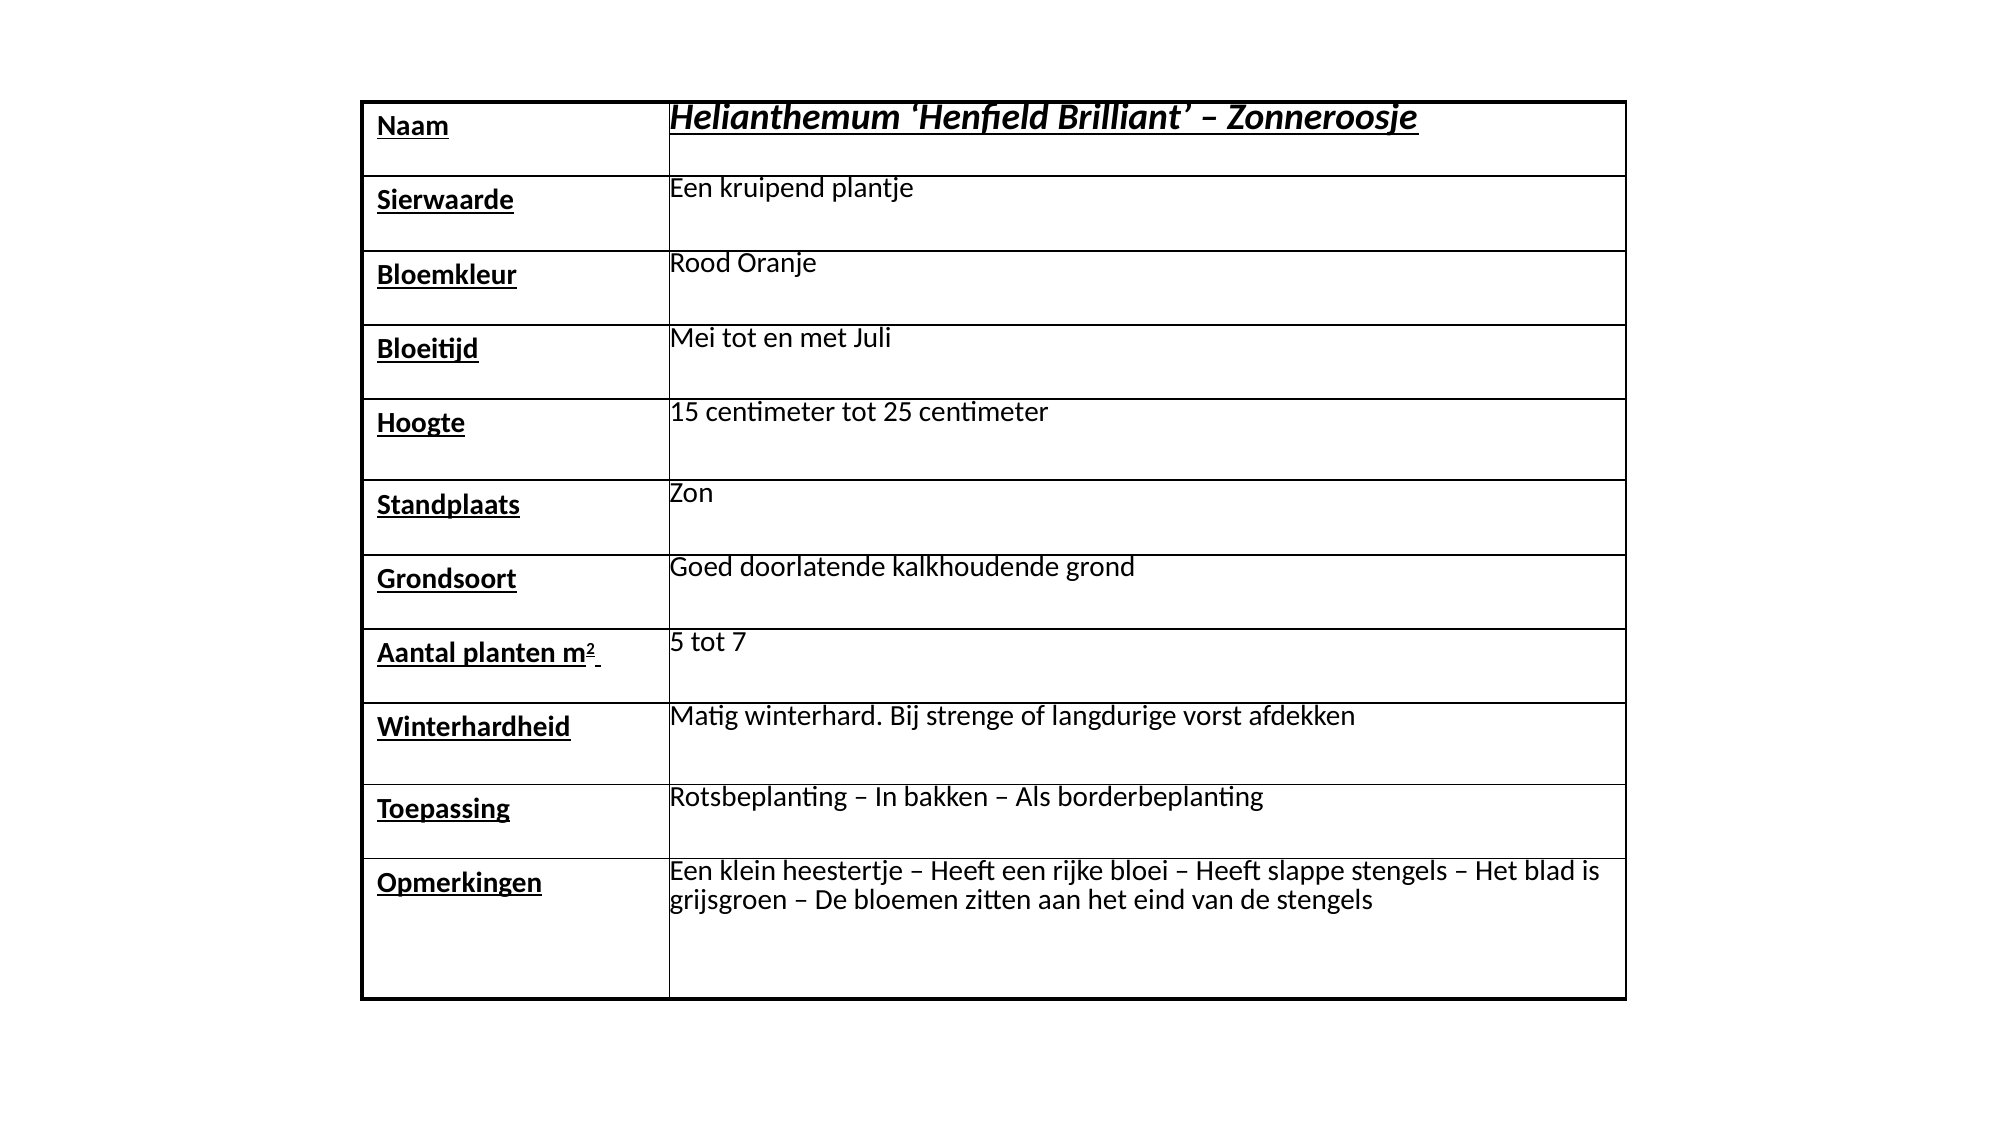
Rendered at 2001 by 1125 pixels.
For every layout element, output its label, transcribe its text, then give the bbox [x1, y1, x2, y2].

table_cell Hoogte [364, 400, 669, 479]
table_cell Rotsbeplanting – In bakken – Als borderbeplanting [670, 785, 1625, 858]
table_cell Sierwaarde [364, 177, 669, 250]
table_cell Goed doorlatende kalkhoudende grond [670, 556, 1625, 628]
table_cell Een kruipend plantje [670, 177, 1625, 250]
table_cell Bloemkleur [364, 252, 669, 324]
table_cell Winterhardheid [364, 704, 669, 784]
table_cell Aantal planten m2 [364, 630, 669, 702]
table_cell Mei tot en met Juli [670, 326, 1625, 398]
table_cell Grondsoort [364, 556, 669, 628]
table_cell Toepassing [364, 785, 669, 858]
table_header Naam [364, 104, 669, 175]
table_cell Rood Oranje [670, 252, 1625, 324]
table_cell Standplaats [364, 481, 669, 554]
table_cell Matig winterhard. Bij strenge of langdurige vorst afdekken [670, 704, 1625, 784]
table_cell Zon [670, 481, 1625, 554]
table_cell 5 tot 7 [670, 630, 1625, 702]
table_cell 15 centimeter tot 25 centimeter [670, 400, 1625, 479]
table_header Helianthemum ‘Henfield Brilliant’ – Zonneroosje [670, 104, 1625, 175]
table_cell Een klein heestertje – Heeft een rijke bloei – Heeft slappe stengels – Het blad is grijsgroen – De bloemen zitten aan het eind van de stengels [670, 859, 1625, 997]
table_cell Opmerkingen [364, 859, 669, 997]
table_cell Bloeitijd [364, 326, 669, 398]
